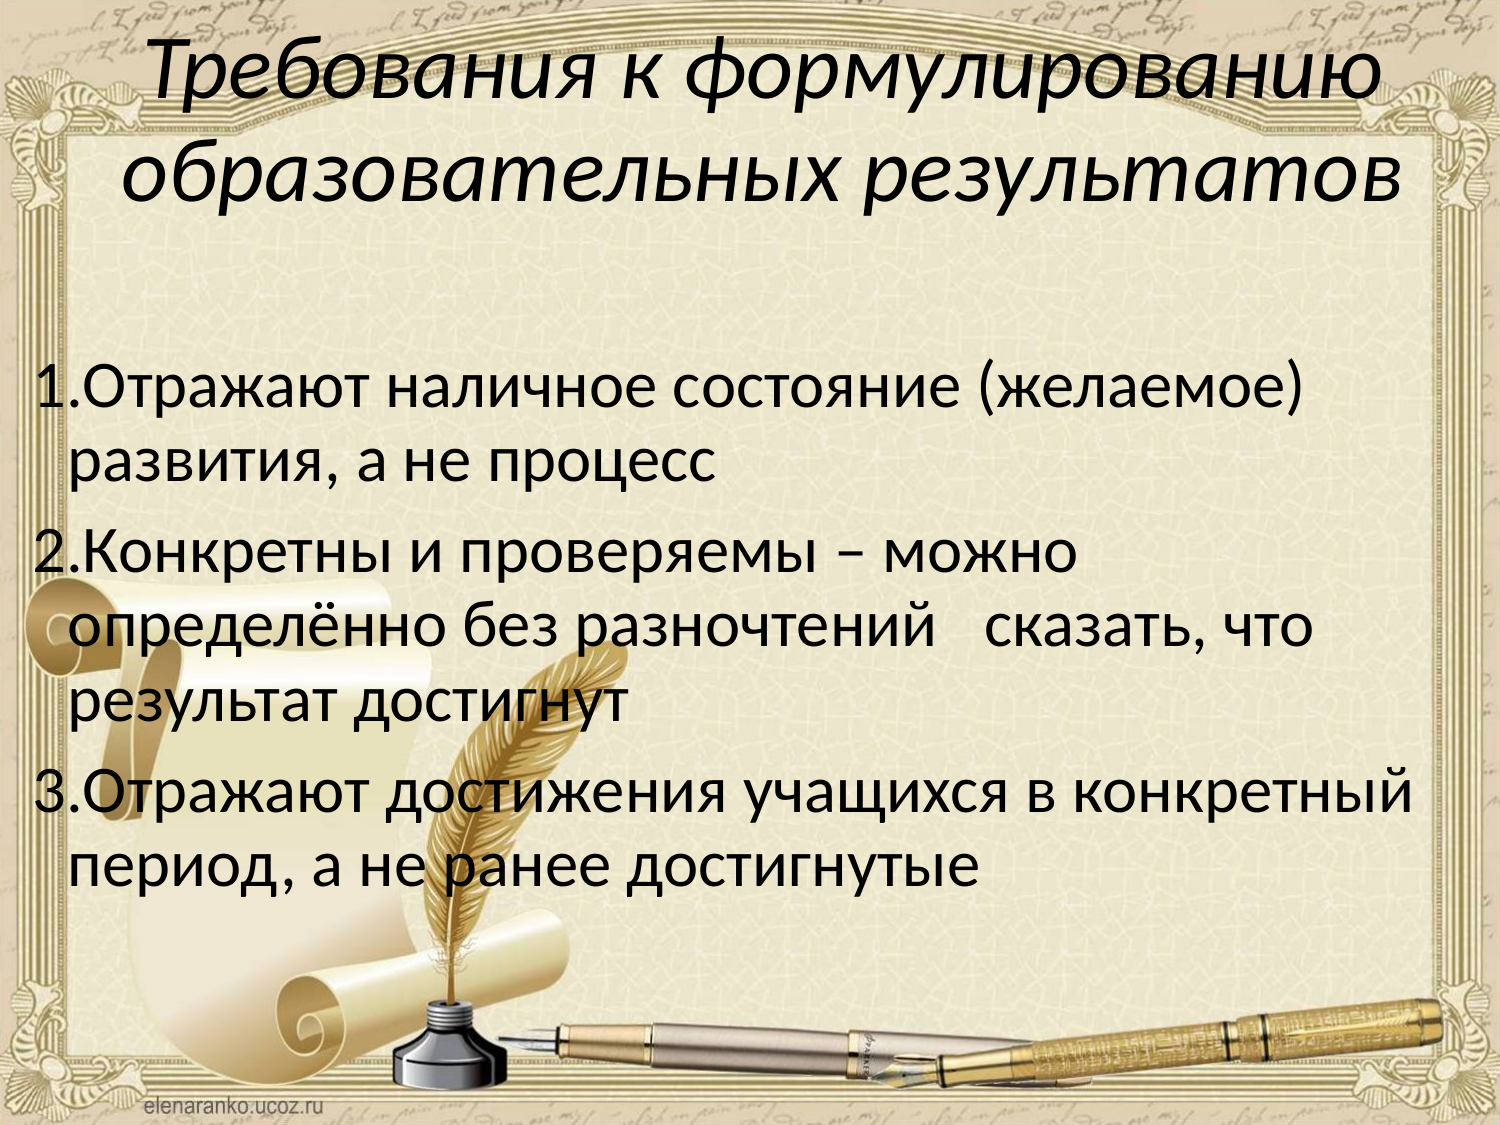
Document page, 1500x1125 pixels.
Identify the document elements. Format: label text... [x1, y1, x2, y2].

text_box Отражают наличное состояние (желаемое) развития, а не процесс Конкретны и проверяемы – можно определённо без разночтений сказать, что результат достигнут Отражают достижения учащихся в конкретный период, а не ранее достигнутые [17, 243, 1483, 1106]
text_box Требования к формулированию образовательных результатов [88, 18, 1439, 220]
picture [0, 0, 1500, 1125]
